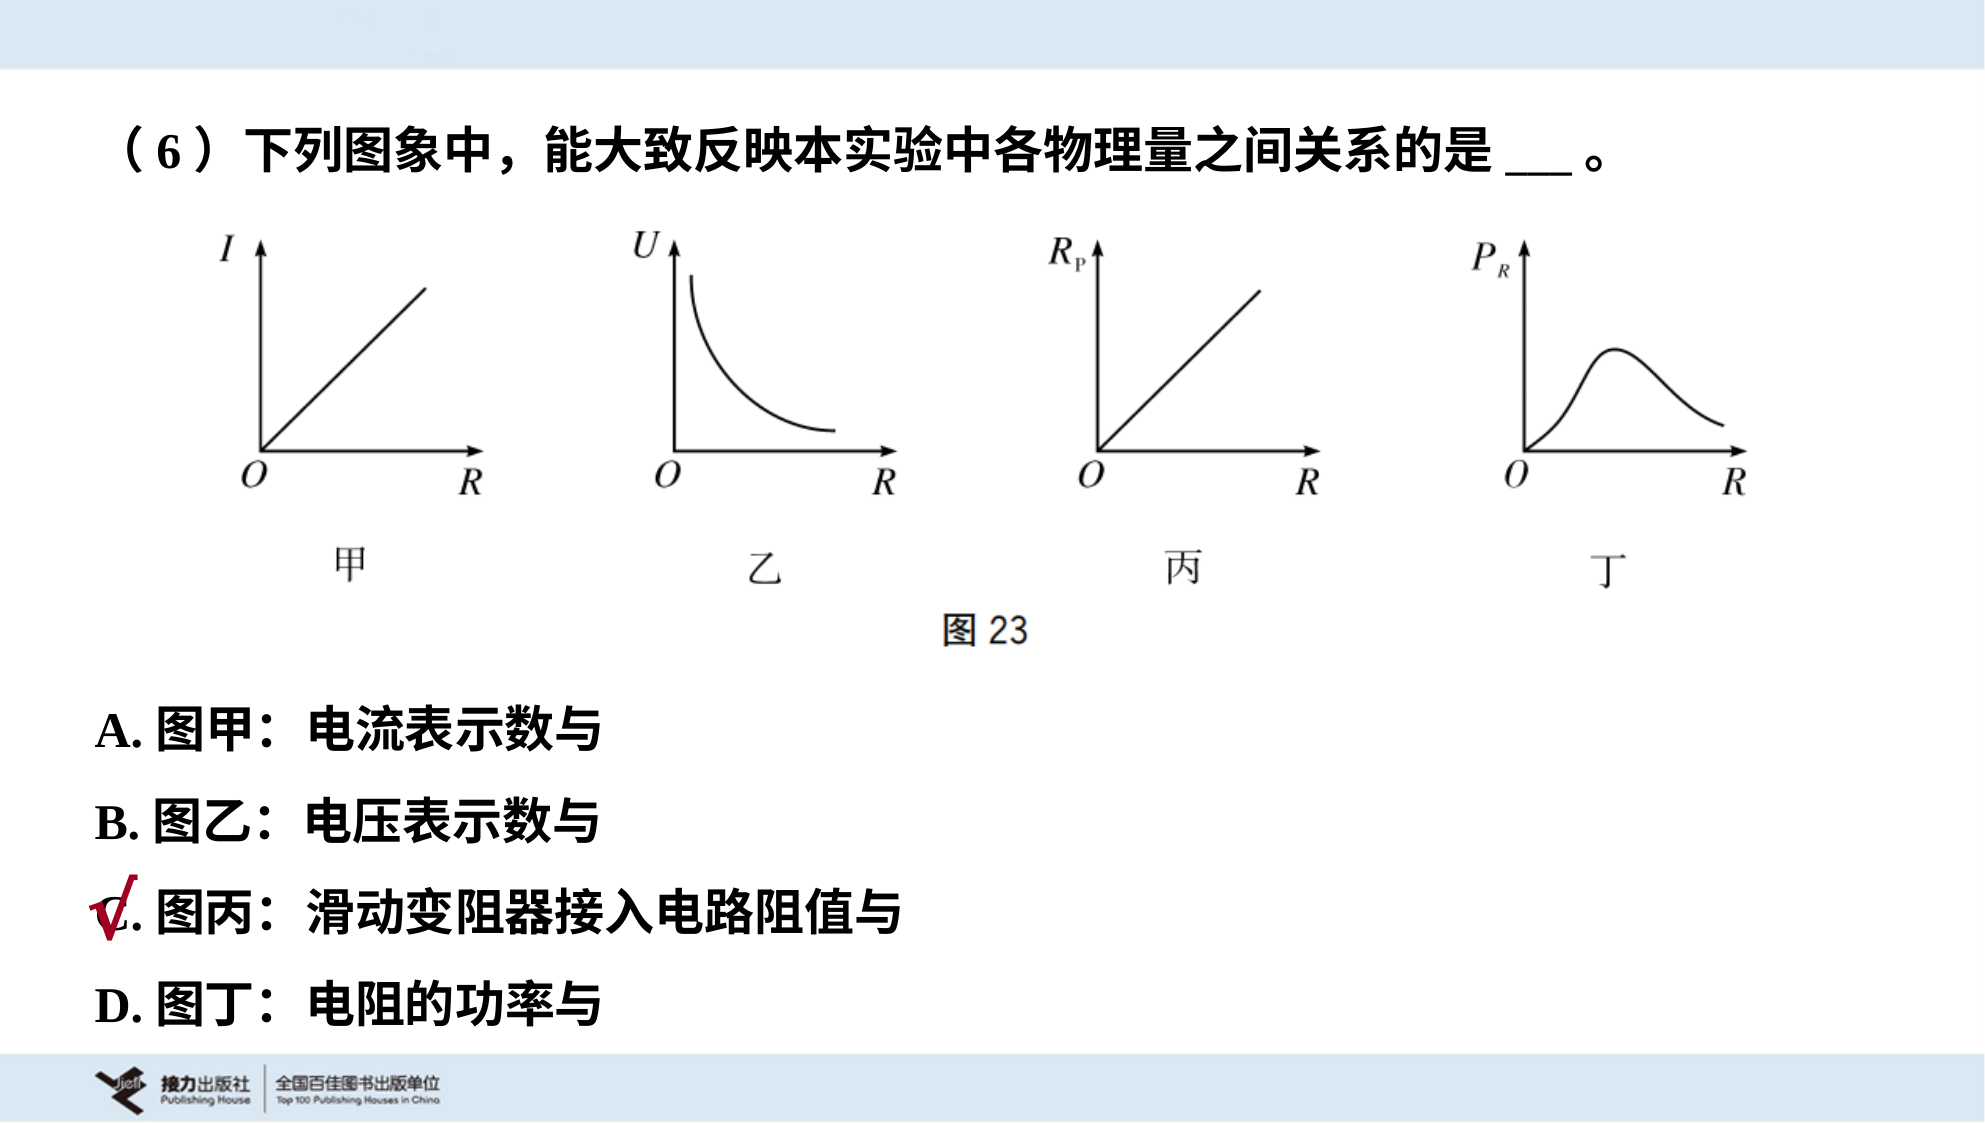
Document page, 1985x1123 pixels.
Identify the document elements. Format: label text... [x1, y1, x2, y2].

picture [0, 0, 1985, 1122]
text_box （6）下列图象中，能大致反映本实验中各物理量之间关系的是___。 [94, 91, 1892, 179]
text_box √ [86, 862, 139, 956]
